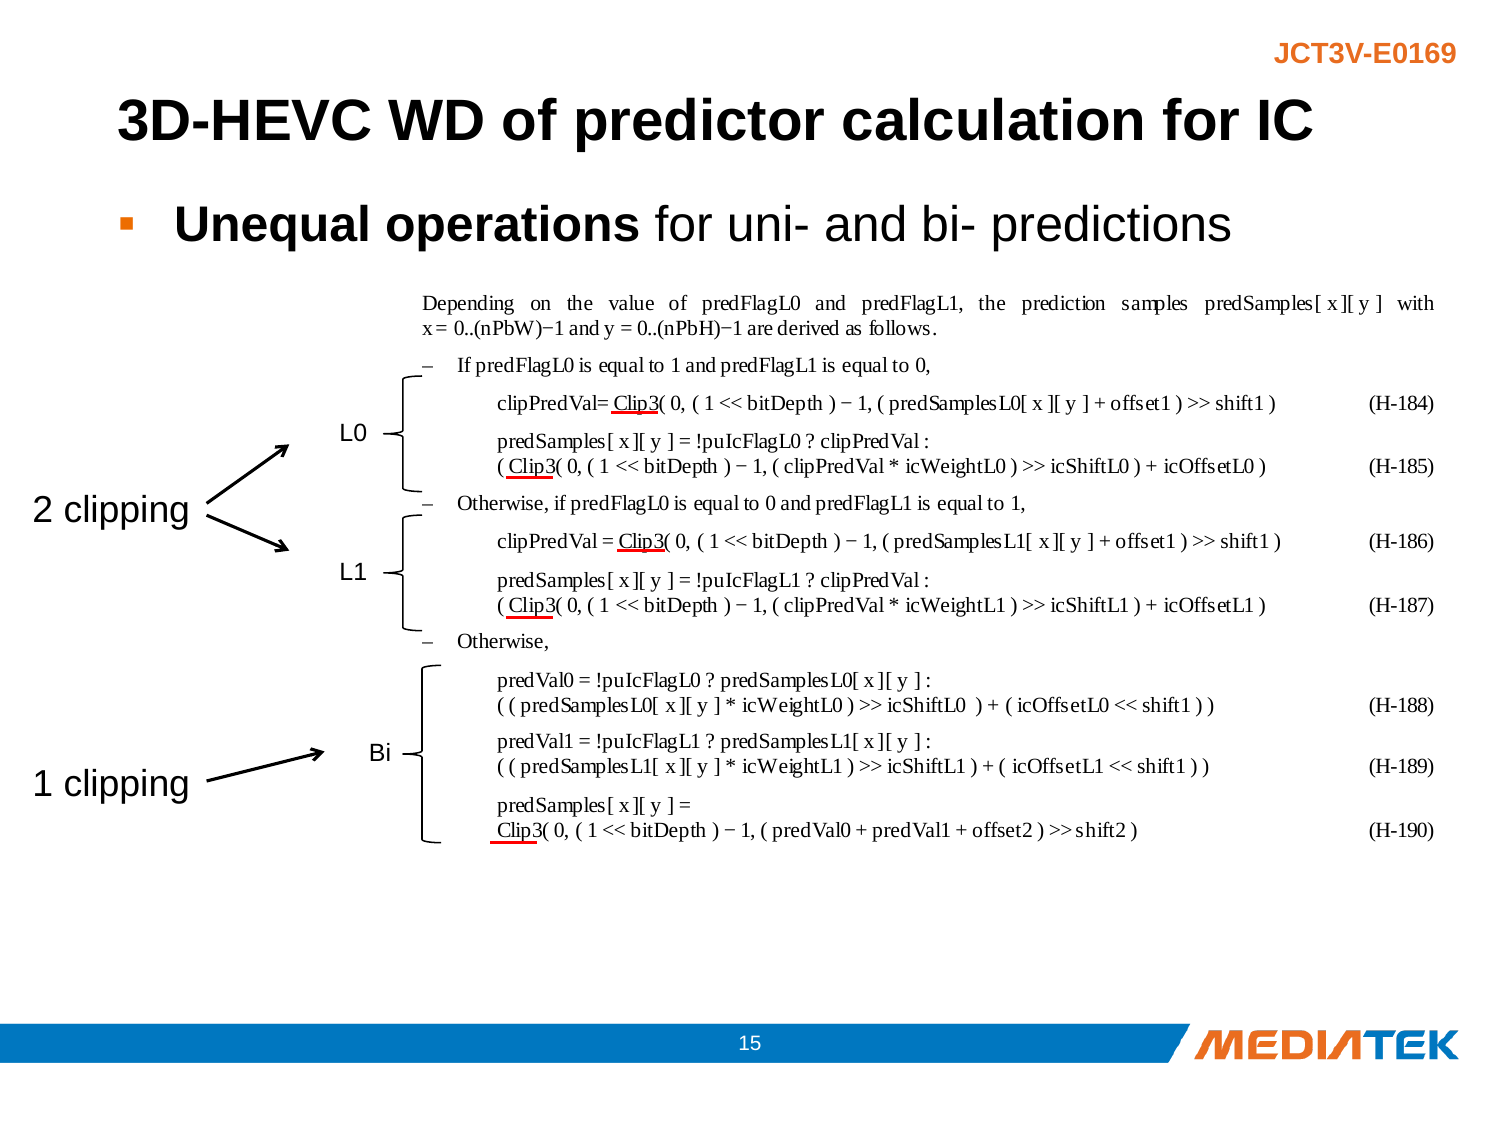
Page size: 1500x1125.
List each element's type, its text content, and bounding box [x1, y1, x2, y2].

list Unequal operations for uni- and bi- predictions [102, 184, 1425, 998]
text_box [384, 514, 416, 632]
text_box 2 clipping [17, 477, 207, 537]
picture [421, 278, 1436, 843]
title 3D-HEVC WD of predictor calculation for IC [101, 62, 1425, 172]
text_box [206, 514, 290, 551]
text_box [206, 444, 290, 504]
text_box L0 [324, 408, 384, 454]
text_box L1 [324, 548, 384, 593]
slide_number 14 [711, 1022, 789, 1090]
picture [0, 1023, 711, 1063]
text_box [206, 751, 325, 782]
text_box Bi [354, 728, 414, 774]
picture [789, 1023, 1459, 1063]
text_box [384, 375, 416, 493]
text_box 1 clipping [17, 751, 207, 812]
